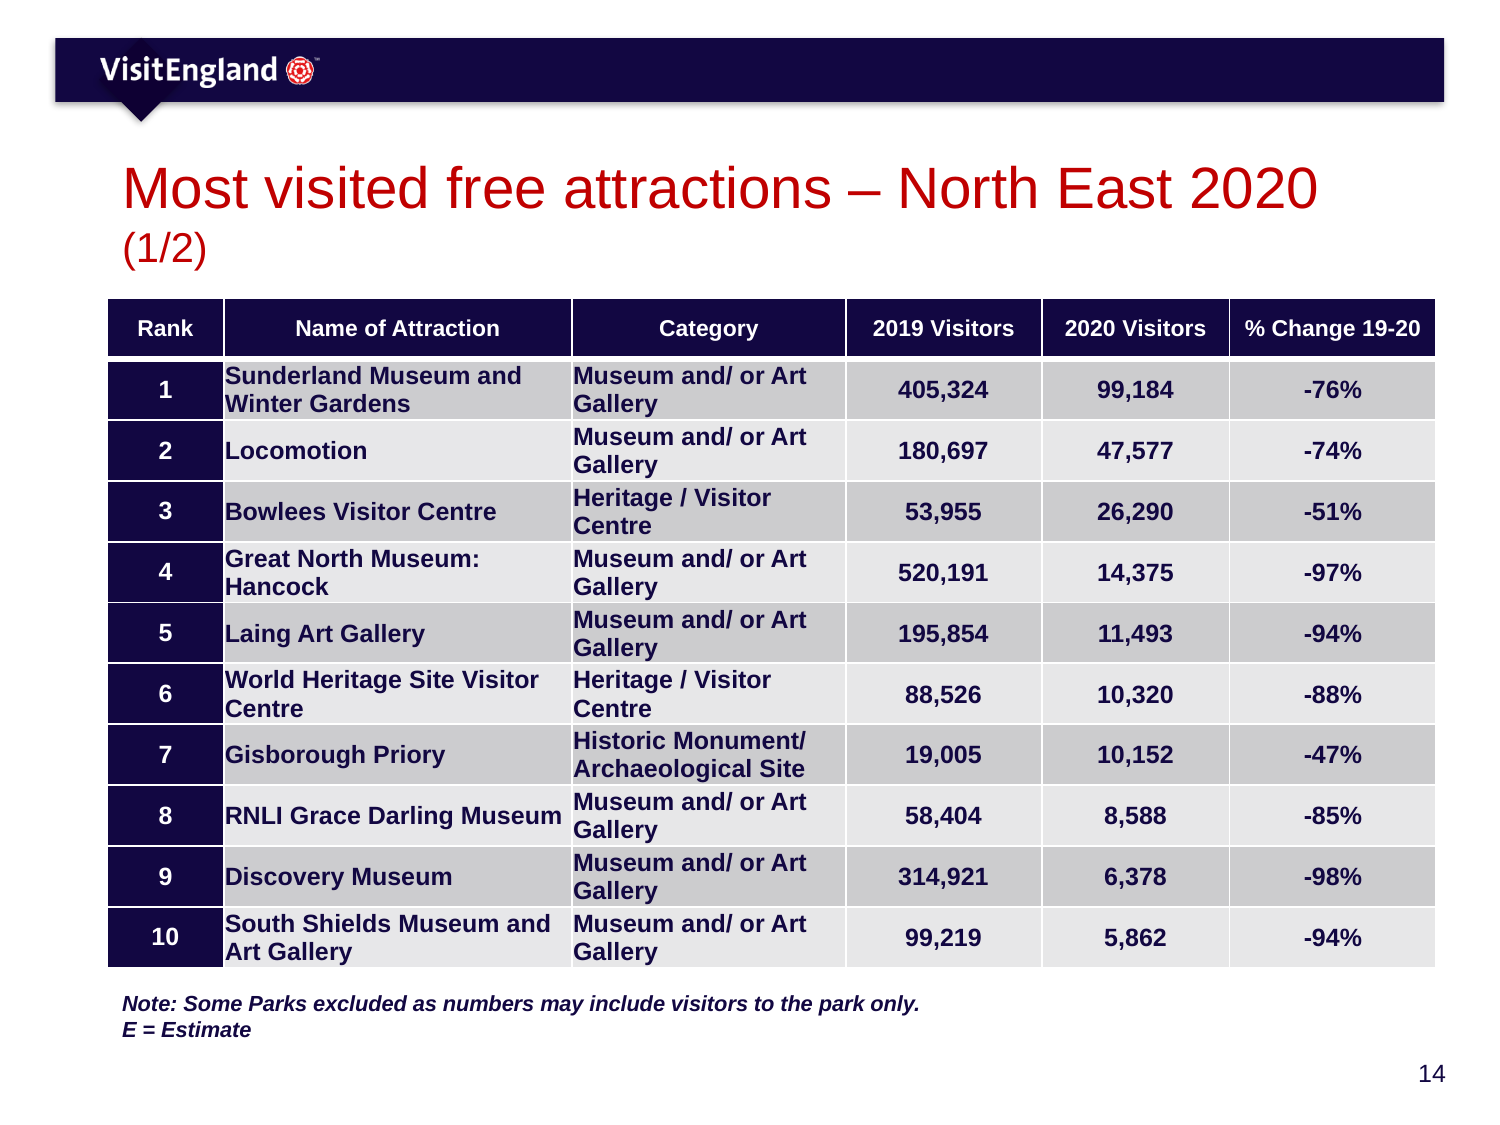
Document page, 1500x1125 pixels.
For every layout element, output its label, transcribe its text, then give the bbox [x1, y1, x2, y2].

table_cell 53,955 [847, 482, 1041, 541]
table_cell 314,921 [847, 847, 1041, 906]
table_header 2020 Visitors [1043, 299, 1229, 356]
table_cell 180,697 [847, 421, 1041, 480]
table_cell 11,493 [1043, 603, 1229, 662]
table_cell -98% [1230, 847, 1435, 906]
table_cell 6,378 [1043, 847, 1229, 906]
table_cell 3 [108, 482, 223, 541]
table_header Category [573, 299, 845, 356]
table_cell 9 [108, 847, 223, 906]
table_header Name of Attraction [225, 299, 571, 356]
table_cell 6 [108, 664, 223, 723]
table_cell Great North Museum: Hancock [225, 543, 571, 602]
table_cell 195,854 [847, 603, 1041, 662]
table_cell RNLI Grace Darling Museum [225, 786, 571, 845]
table_header 2019 Visitors [847, 299, 1041, 356]
table_cell Museum and/ or Art Gallery [573, 908, 845, 967]
table_cell 99,184 [1043, 362, 1229, 419]
table_cell Heritage / Visitor Centre [573, 482, 845, 541]
table_cell -74% [1230, 421, 1435, 480]
table_cell -85% [1230, 786, 1435, 845]
table_cell -94% [1230, 603, 1435, 662]
table_cell 2 [108, 421, 223, 480]
table_cell 14,375 [1043, 543, 1229, 602]
table_cell 8 [108, 786, 223, 845]
table_cell -94% [1230, 908, 1435, 967]
table_cell Bowlees Visitor Centre [225, 482, 571, 541]
table_cell Discovery Museum [225, 847, 571, 906]
text_box Note: Some Parks excluded as numbers may include visitors to the park only. E = Estimate [107, 982, 1405, 1050]
table_cell -47% [1230, 725, 1435, 784]
table_cell 4 [108, 543, 223, 602]
table_cell Historic Monument/ Archaeological Site [573, 725, 845, 784]
table_cell Sunderland Museum and Winter Gardens [225, 362, 571, 419]
table_cell 10,320 [1043, 664, 1229, 723]
table_cell 99,219 [847, 908, 1041, 967]
table_cell -97% [1230, 543, 1435, 602]
table_cell 26,290 [1043, 482, 1229, 541]
picture [95, 56, 322, 88]
table_cell 10,152 [1043, 725, 1229, 784]
table_cell 405,324 [847, 362, 1041, 419]
table_cell 5,862 [1043, 908, 1229, 967]
table_cell 58,404 [847, 786, 1041, 845]
table_cell -51% [1230, 482, 1435, 541]
table_cell 1 [108, 362, 223, 419]
table_cell 47,577 [1043, 421, 1229, 480]
table_cell Museum and/ or Art Gallery [573, 786, 845, 845]
table_header % Change 19-20 [1230, 299, 1435, 356]
table_cell Museum and/ or Art Gallery [573, 543, 845, 602]
table_cell 7 [108, 725, 223, 784]
table_cell 8,588 [1043, 786, 1229, 845]
table_cell 520,191 [847, 543, 1041, 602]
title Most visited free attractions – North East 2020 (1/2) [107, 143, 1445, 276]
table_cell World Heritage Site Visitor Centre [225, 664, 571, 723]
table_cell Museum and/ or Art Gallery [573, 847, 845, 906]
table_cell Museum and/ or Art Gallery [573, 603, 845, 662]
table_cell 5 [108, 603, 223, 662]
table_cell 10 [108, 908, 223, 967]
table_cell South Shields Museum and Art Gallery [225, 908, 571, 967]
table_cell 19,005 [847, 725, 1041, 784]
table_cell -88% [1230, 664, 1435, 723]
table_cell Locomotion [225, 421, 571, 480]
table_cell Gisborough Priory [225, 725, 571, 784]
table_cell 88,526 [847, 664, 1041, 723]
table_cell Heritage / Visitor Centre [573, 664, 845, 723]
table_cell Laing Art Gallery [225, 603, 571, 662]
table_cell -76% [1230, 362, 1435, 419]
table_cell Museum and/ or Art Gallery [573, 421, 845, 480]
table_header Rank [108, 299, 223, 356]
table_cell Museum and/ or Art Gallery [573, 362, 845, 419]
